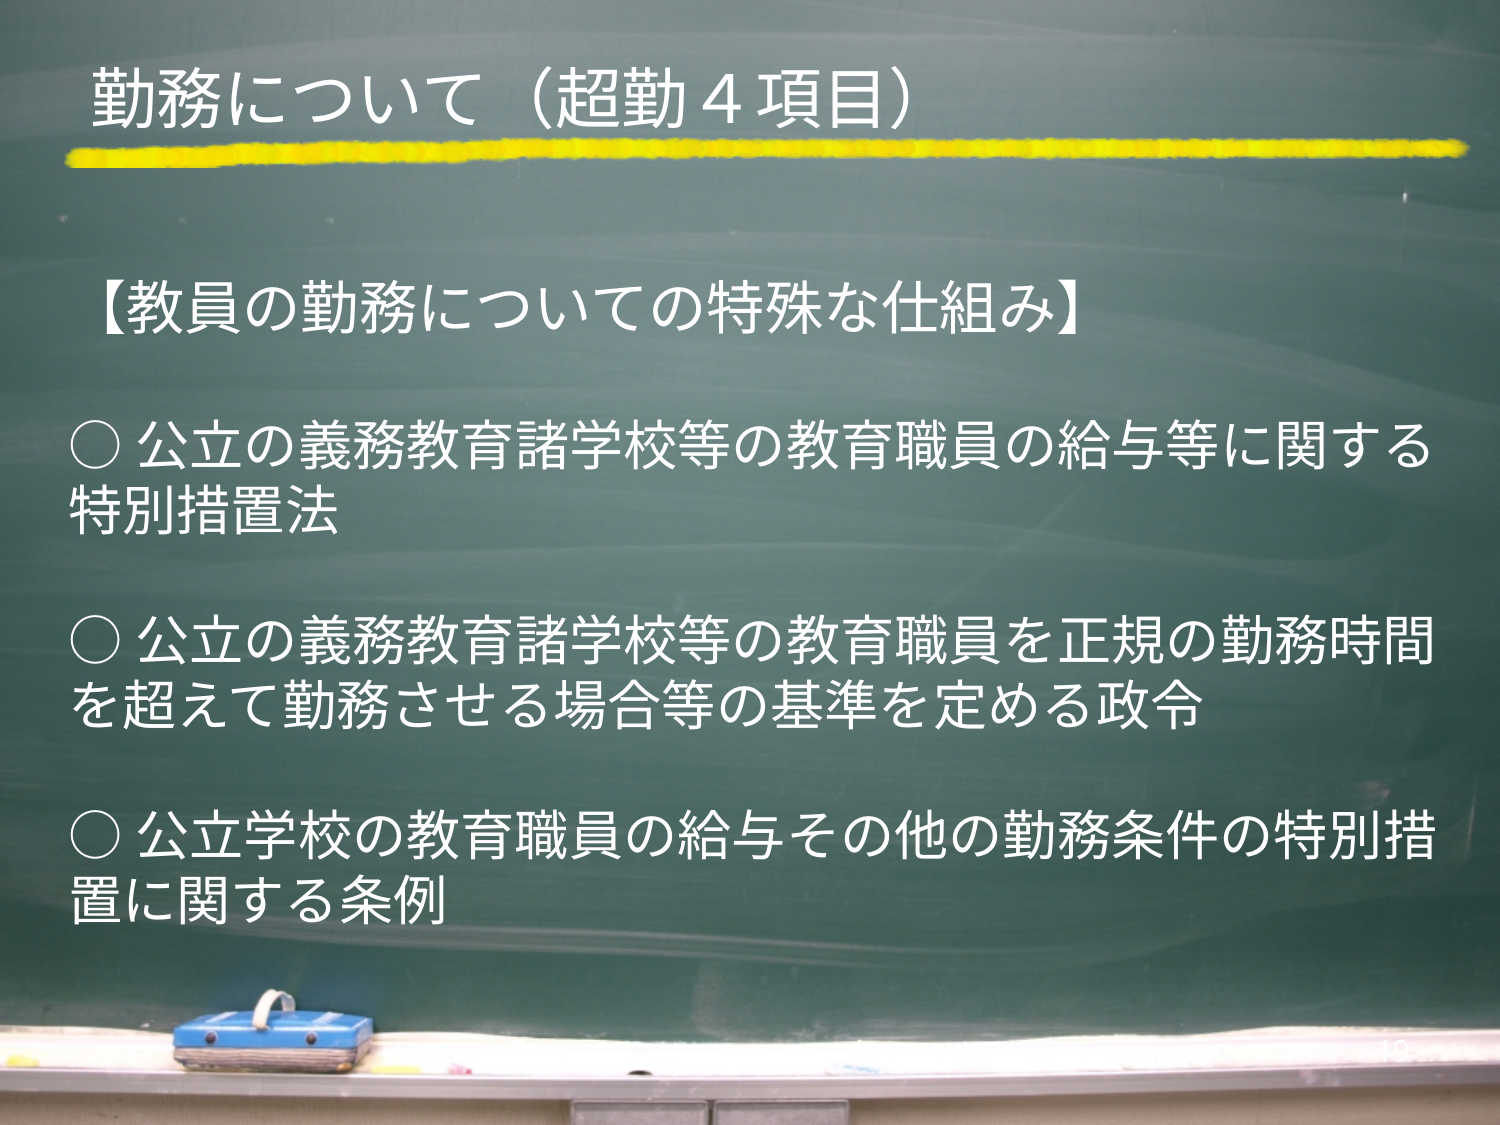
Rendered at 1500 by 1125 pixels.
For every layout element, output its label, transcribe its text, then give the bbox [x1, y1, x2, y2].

title 勤務について（超勤４項目） [75, 45, 1425, 149]
picture [0, 0, 1500, 1125]
slide_number 19 [1074, 1024, 1425, 1103]
text_box 【教員の勤務についての特殊な仕組み】 ○公立の義務教育諸学校等の教育職員の給与等に関する特別措置法 ○公立の義務教育諸学校等の教育職員を正規の勤務時間を超えて勤務させる場合等の基準を定める政令 ○公立学校の教育職員の給与その他の勤務条件の特別措置に関する条例 [53, 314, 1483, 953]
